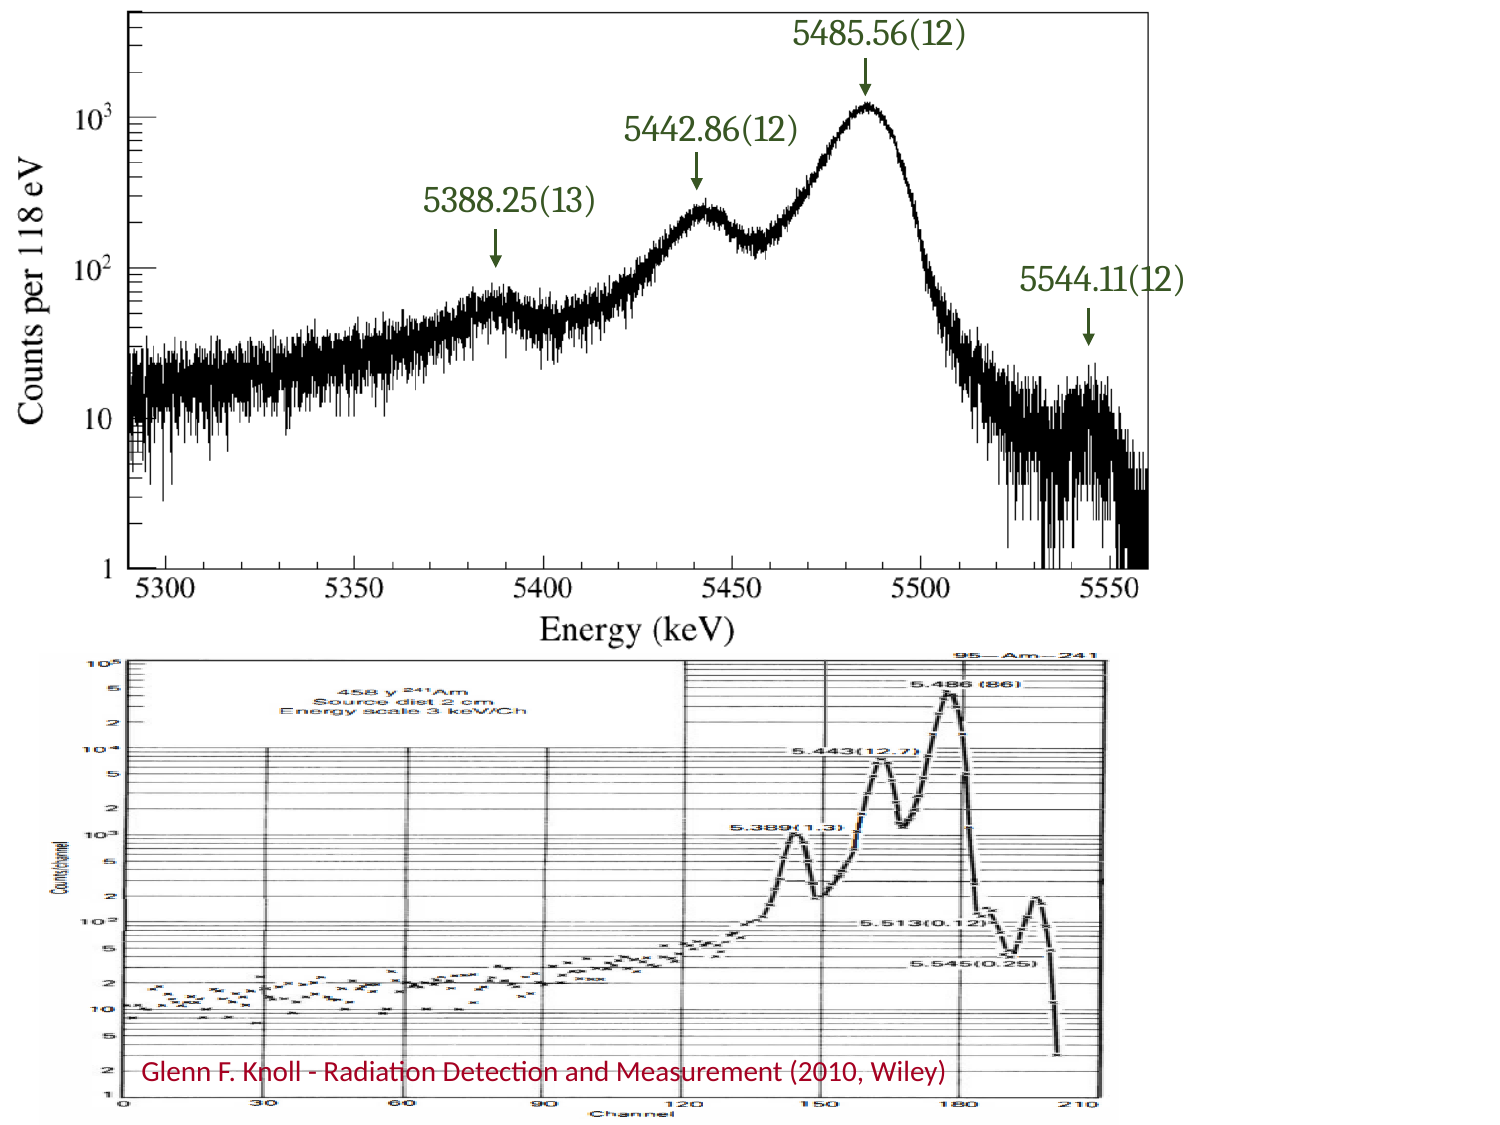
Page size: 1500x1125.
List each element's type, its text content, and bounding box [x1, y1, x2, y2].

text_box 5485.56(12) [777, 1, 983, 6]
picture [0, 6, 1159, 1125]
text_box 5544.11(12) [1158, 247, 1202, 307]
